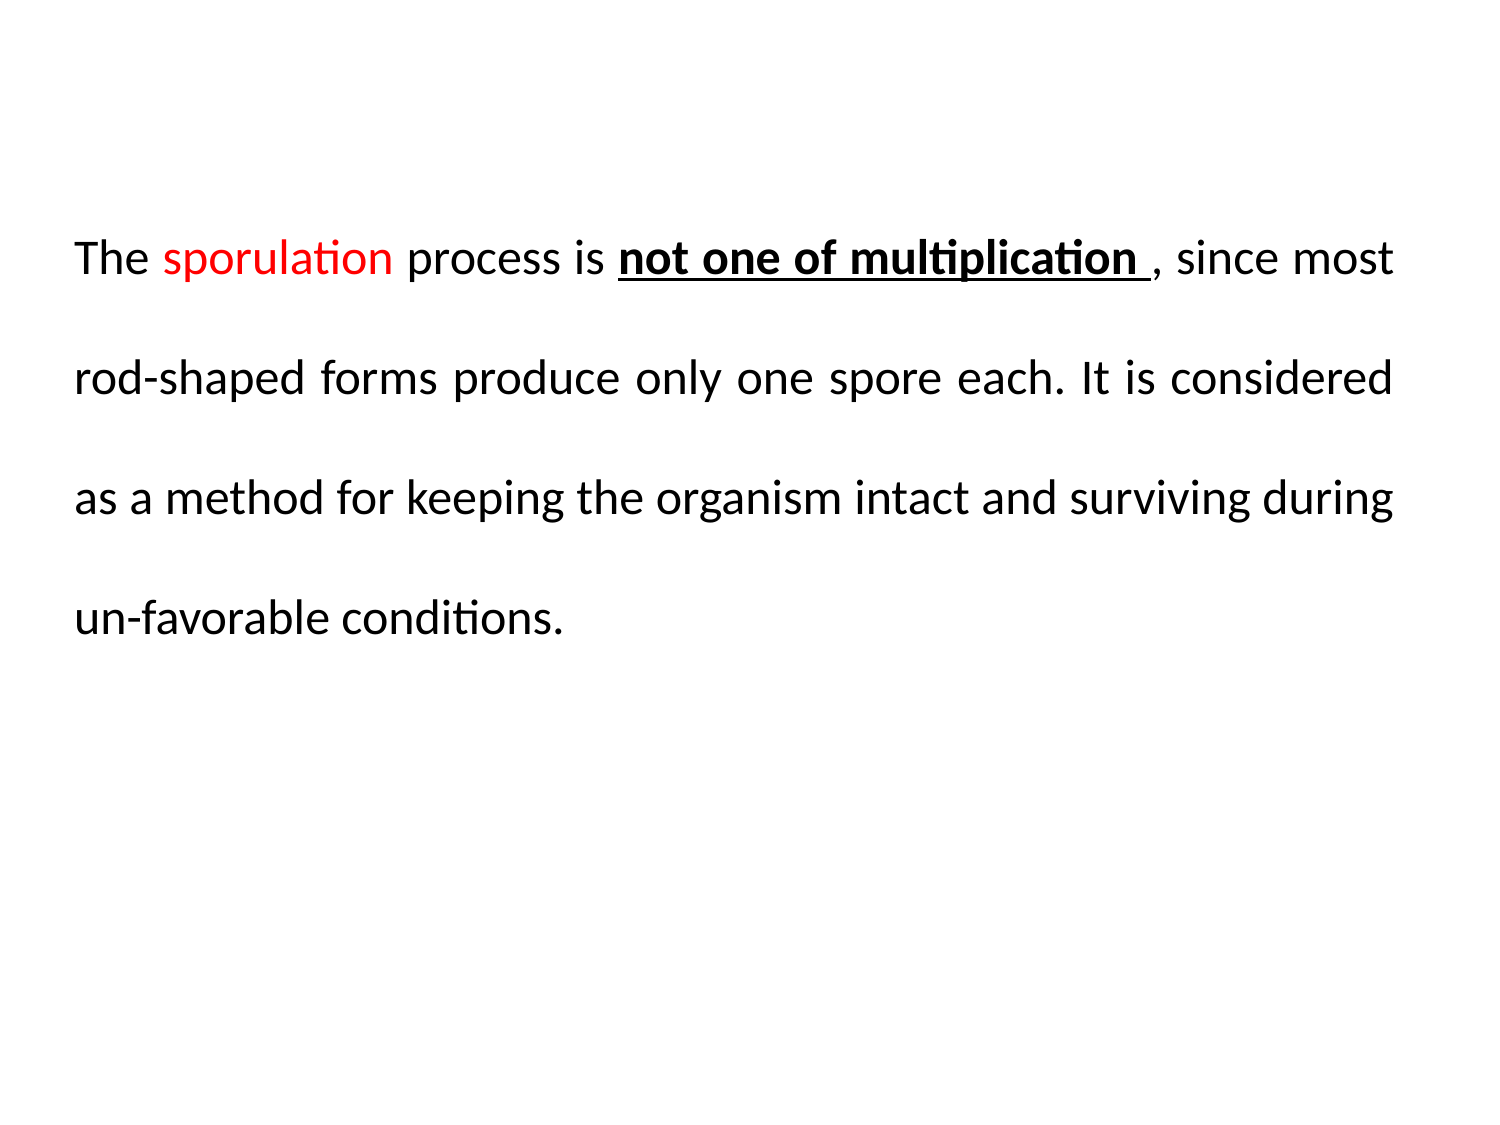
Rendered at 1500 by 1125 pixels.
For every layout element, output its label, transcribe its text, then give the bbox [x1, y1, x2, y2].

text_box The sporulation process is not one of multiplication , since most rod-shaped forms produce only one spore each. It is considered as a method for keeping the organism intact and surviving during un-favorable conditions. [59, 156, 1410, 744]
